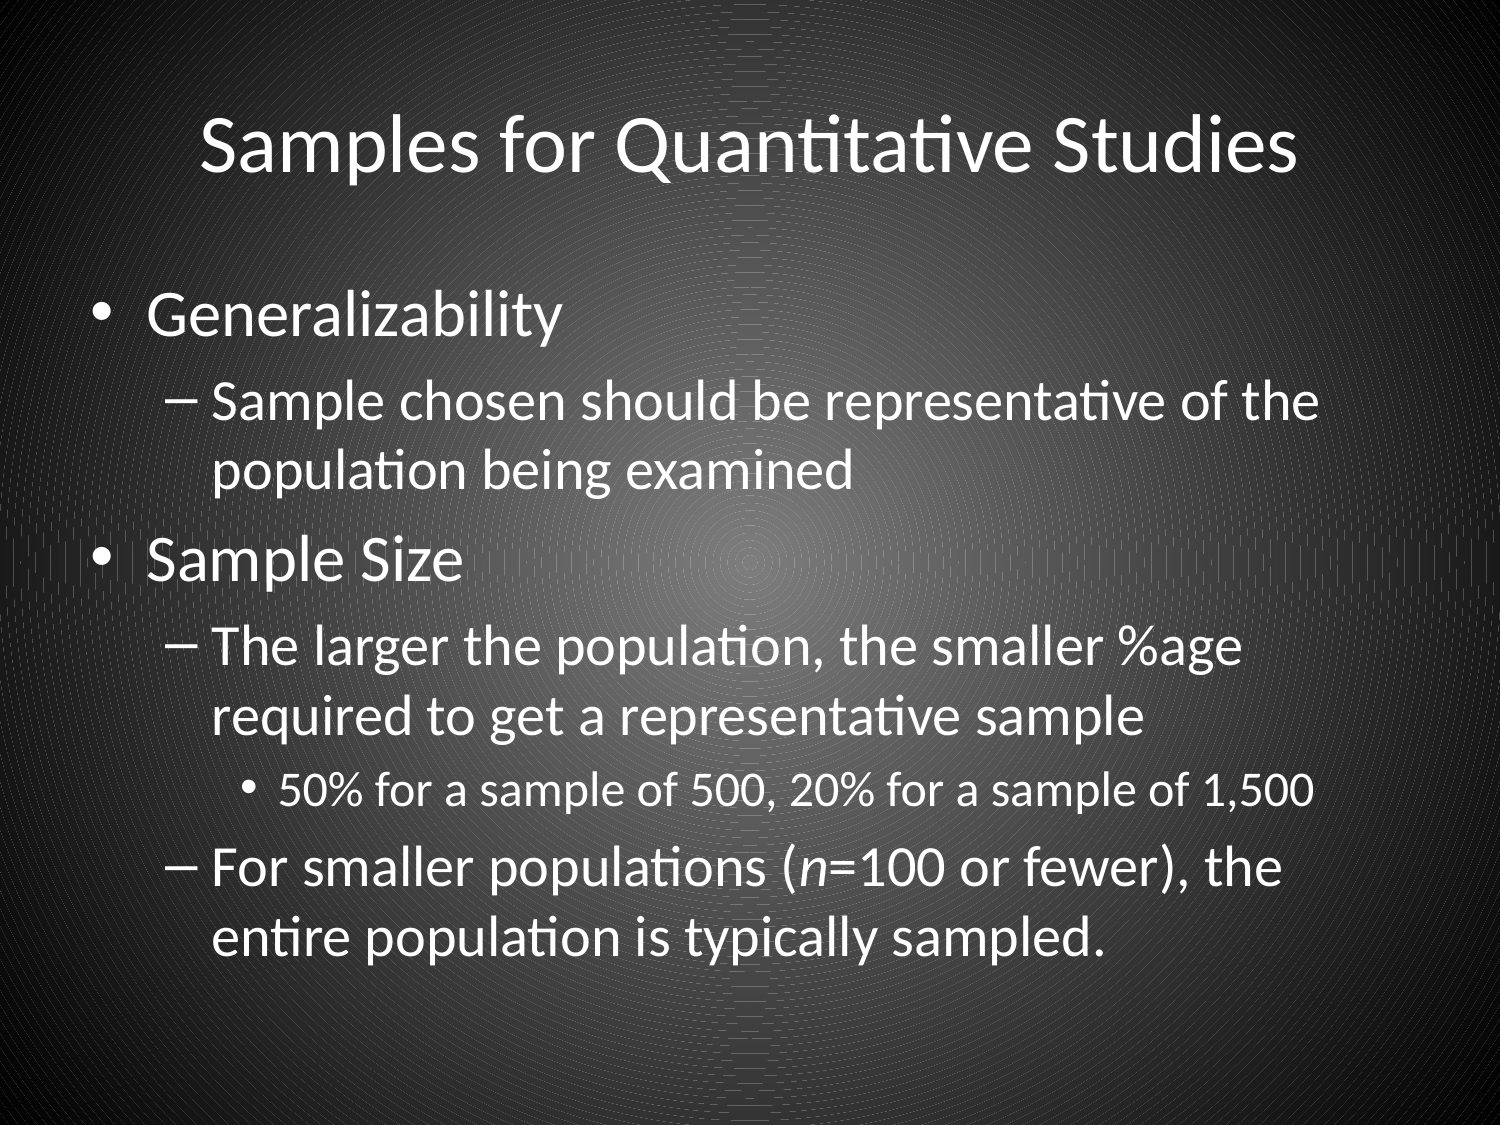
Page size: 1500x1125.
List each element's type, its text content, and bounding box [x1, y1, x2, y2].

title Samples for Quantitative Studies [75, 45, 1425, 233]
list Generalizability Sample chosen should be representative of the population being examined Sample Size The larger the population, the smaller %age required to get a representative sample 50% for a sample of 500, 20% for a sample of 1,500 For smaller populations (n=100 or fewer), the entire population is typically sampled. [75, 262, 1425, 1005]
